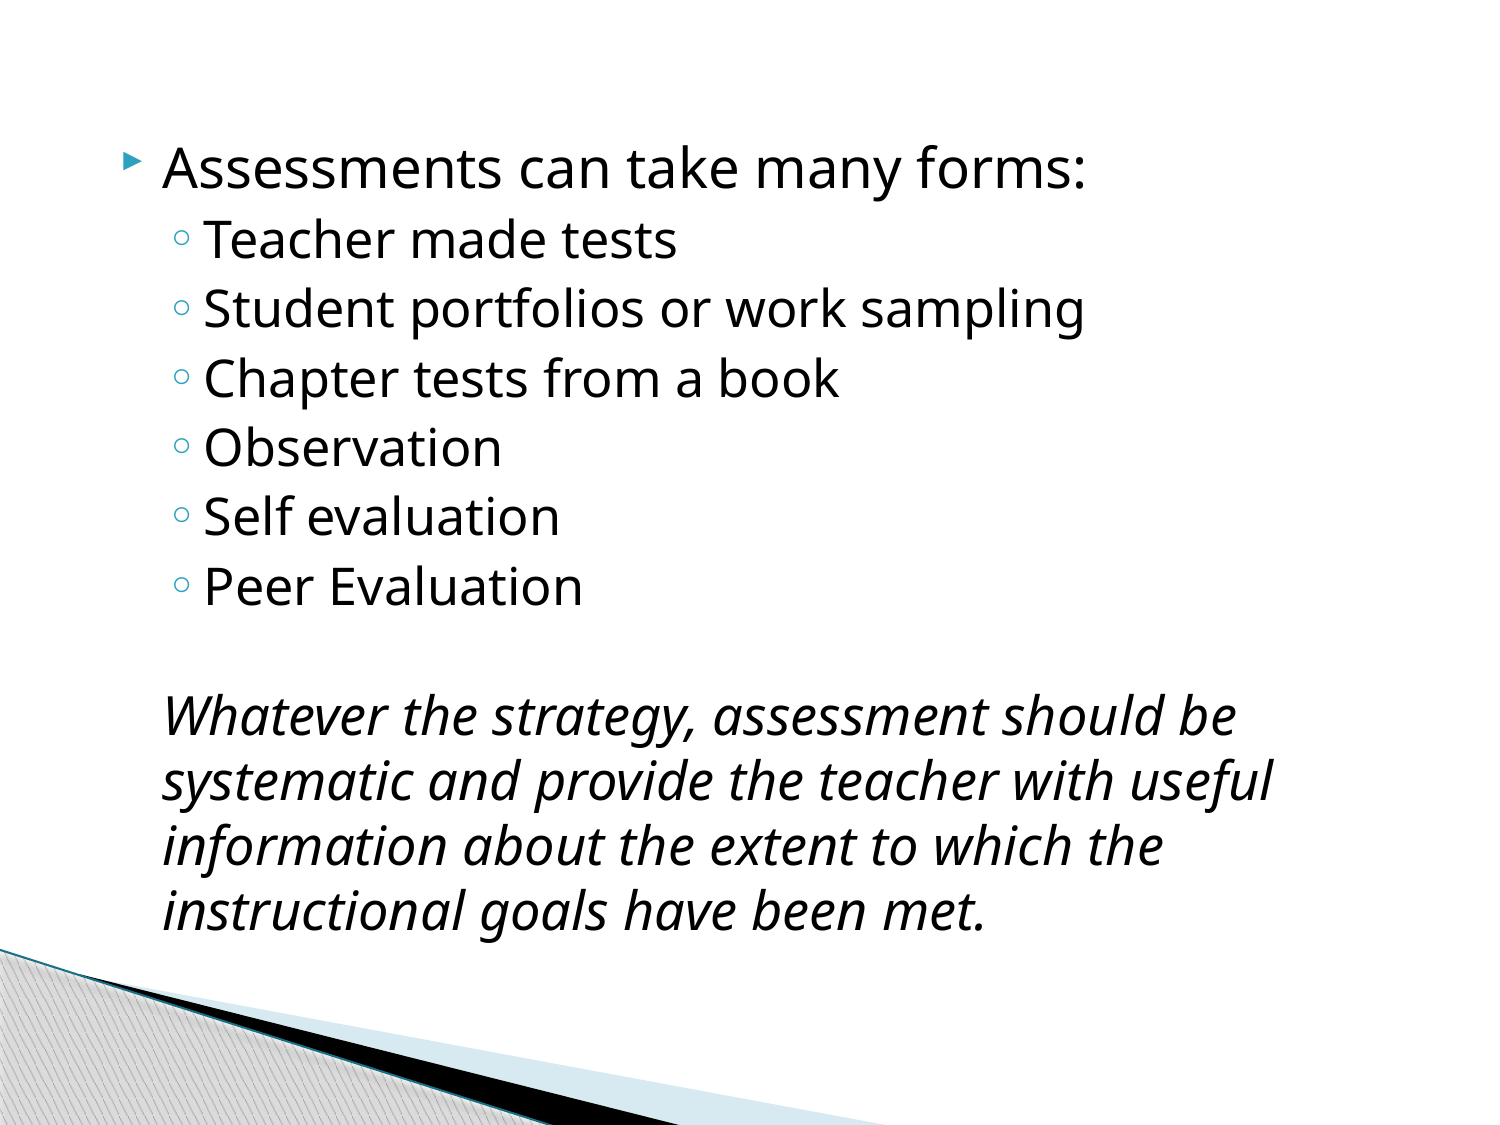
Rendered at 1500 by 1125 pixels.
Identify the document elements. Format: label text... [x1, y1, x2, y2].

text_box Assessments can take many forms: Teacher made tests Student portfolios or work sampling Chapter tests from a book Observation Self evaluation Peer Evaluation Whatever the strategy, assessment should be systematic and provide the teacher with useful information about the extent to which the instructional goals have been met. [87, 124, 1363, 1005]
